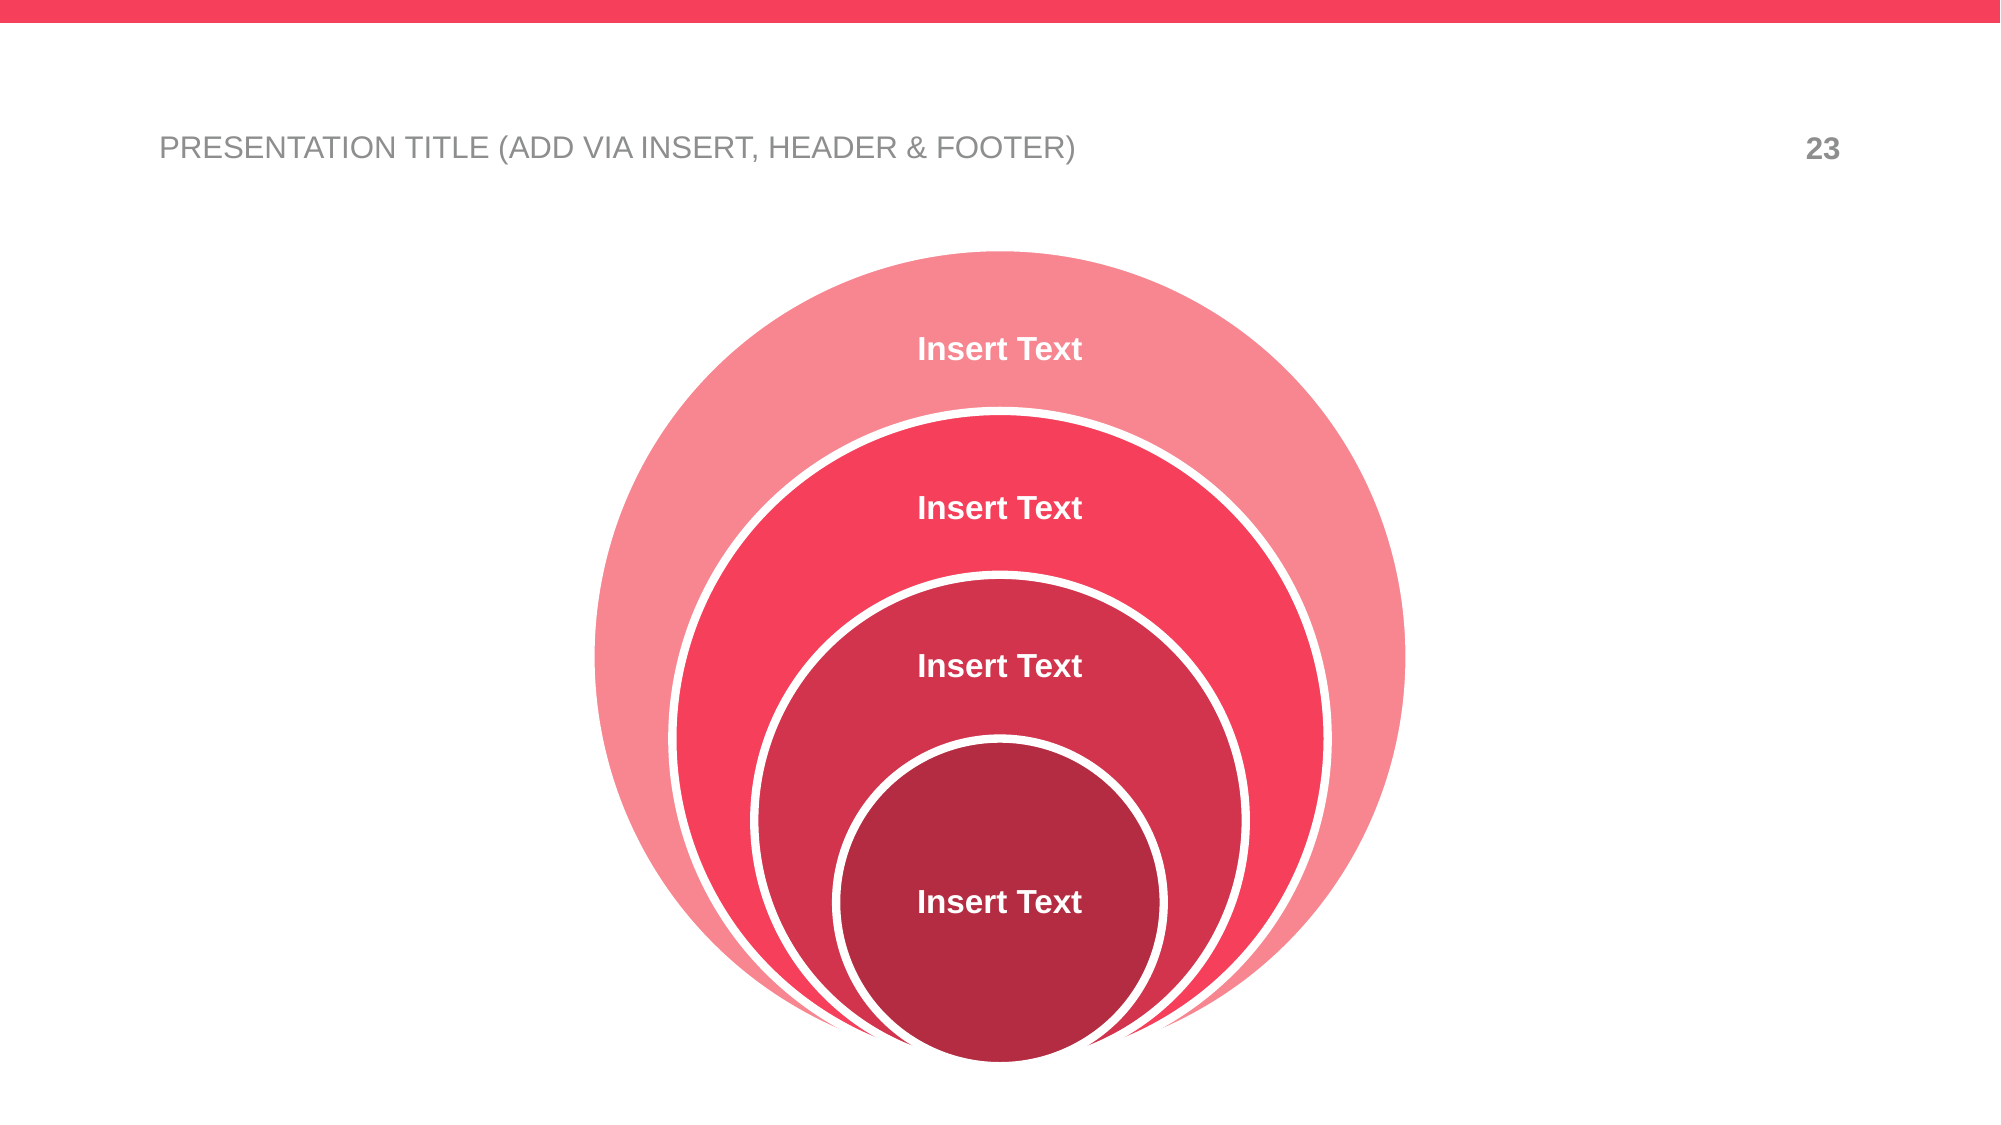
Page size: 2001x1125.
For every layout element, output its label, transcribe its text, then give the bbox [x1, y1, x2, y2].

slide_number 23 [1611, 128, 1841, 167]
footer PRESENTATION TITLE (ADD VIA INSERT, HEADER & FOOTER) [159, 127, 1337, 165]
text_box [333, 247, 1667, 1067]
